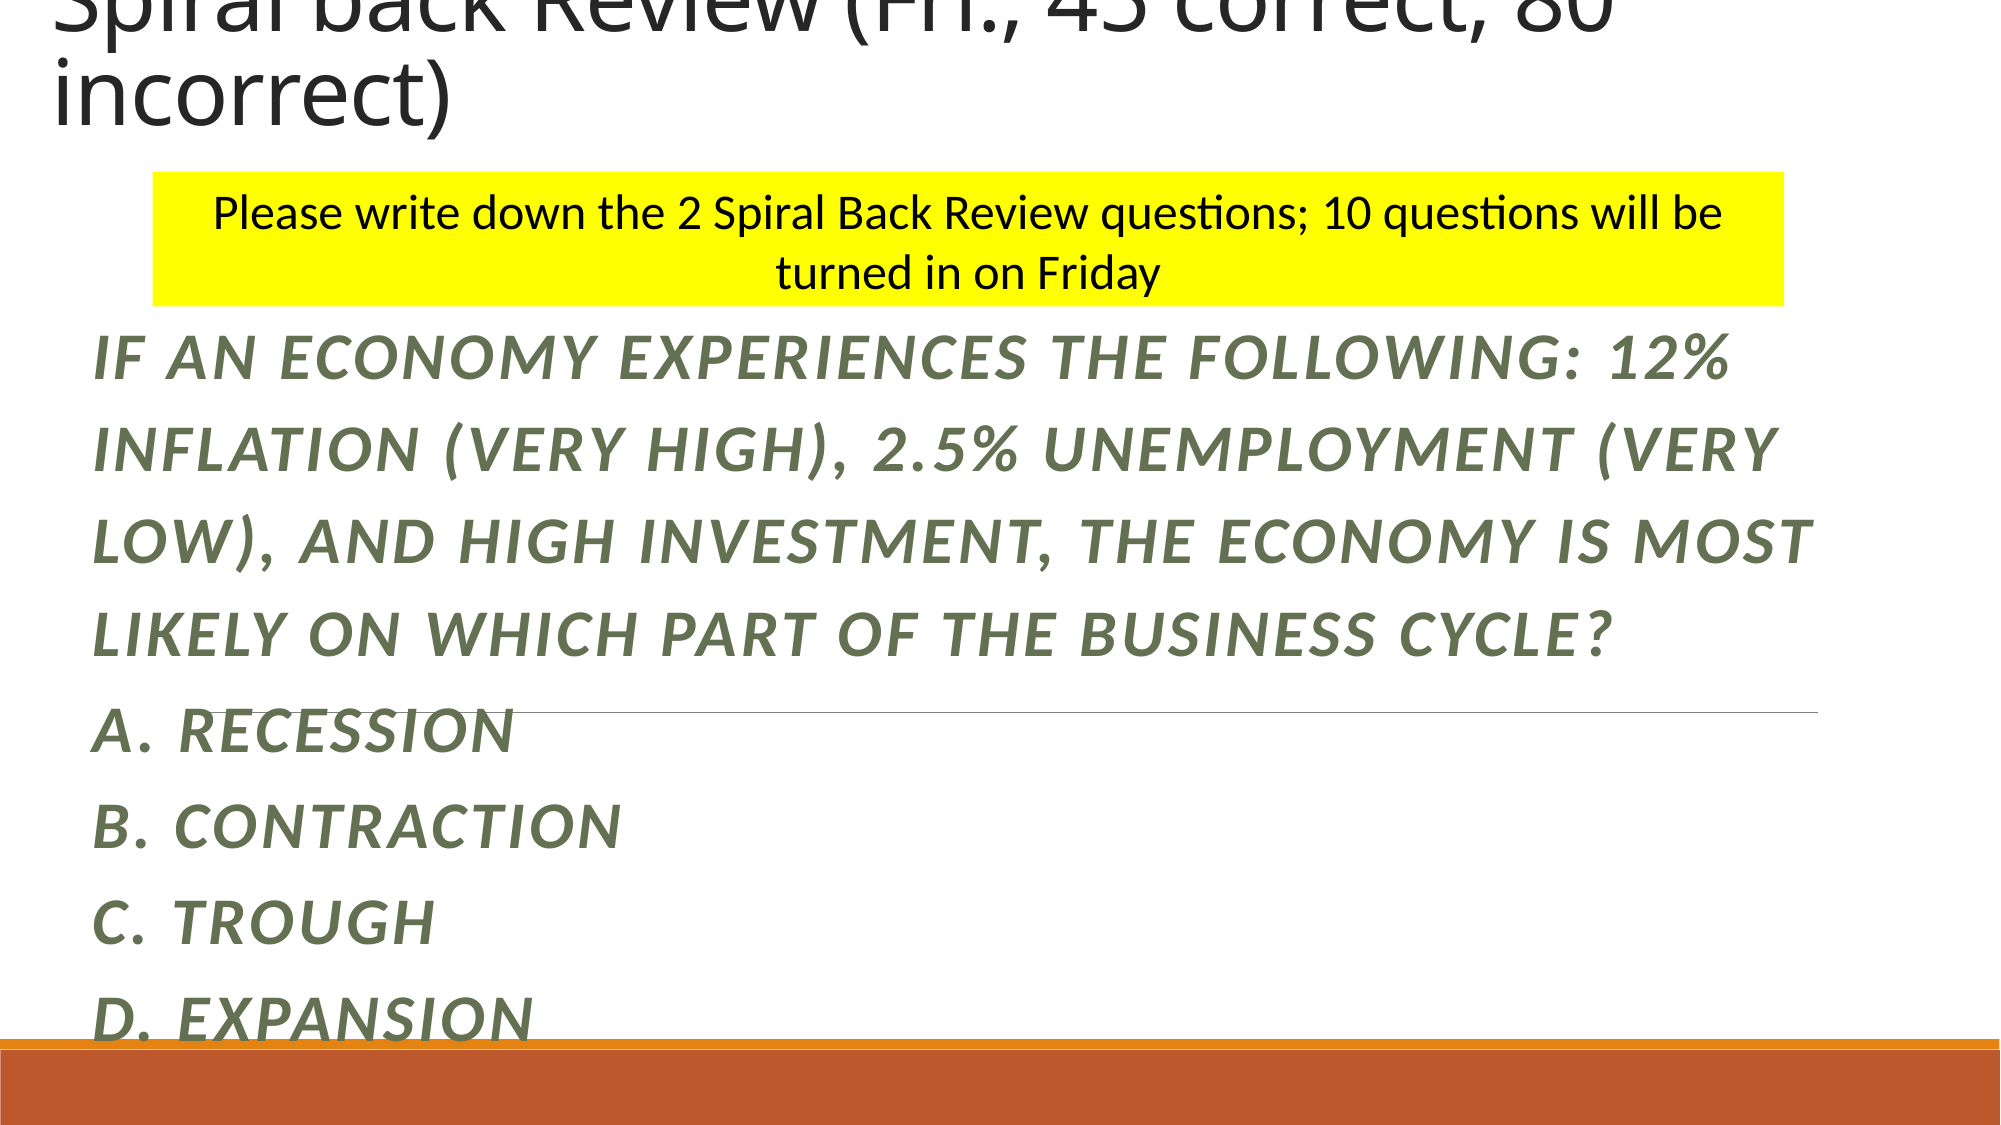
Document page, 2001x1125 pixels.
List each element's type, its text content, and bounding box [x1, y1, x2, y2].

text_box If an economy experiences the following: 12% inflation (very high), 2.5% unemployment (very low), and high investment, the economy is MOST LIKELY on which part of the business cycle? A. recession B. contraction C. trough D. expansion [77, 293, 1946, 1092]
text_box Please write down the 2 Spiral Back Review questions; 10 questions will be turned in on Friday [152, 171, 1785, 293]
title Spiral back Review (Fri., 45 correct, 80 incorrect) [36, 0, 1900, 152]
